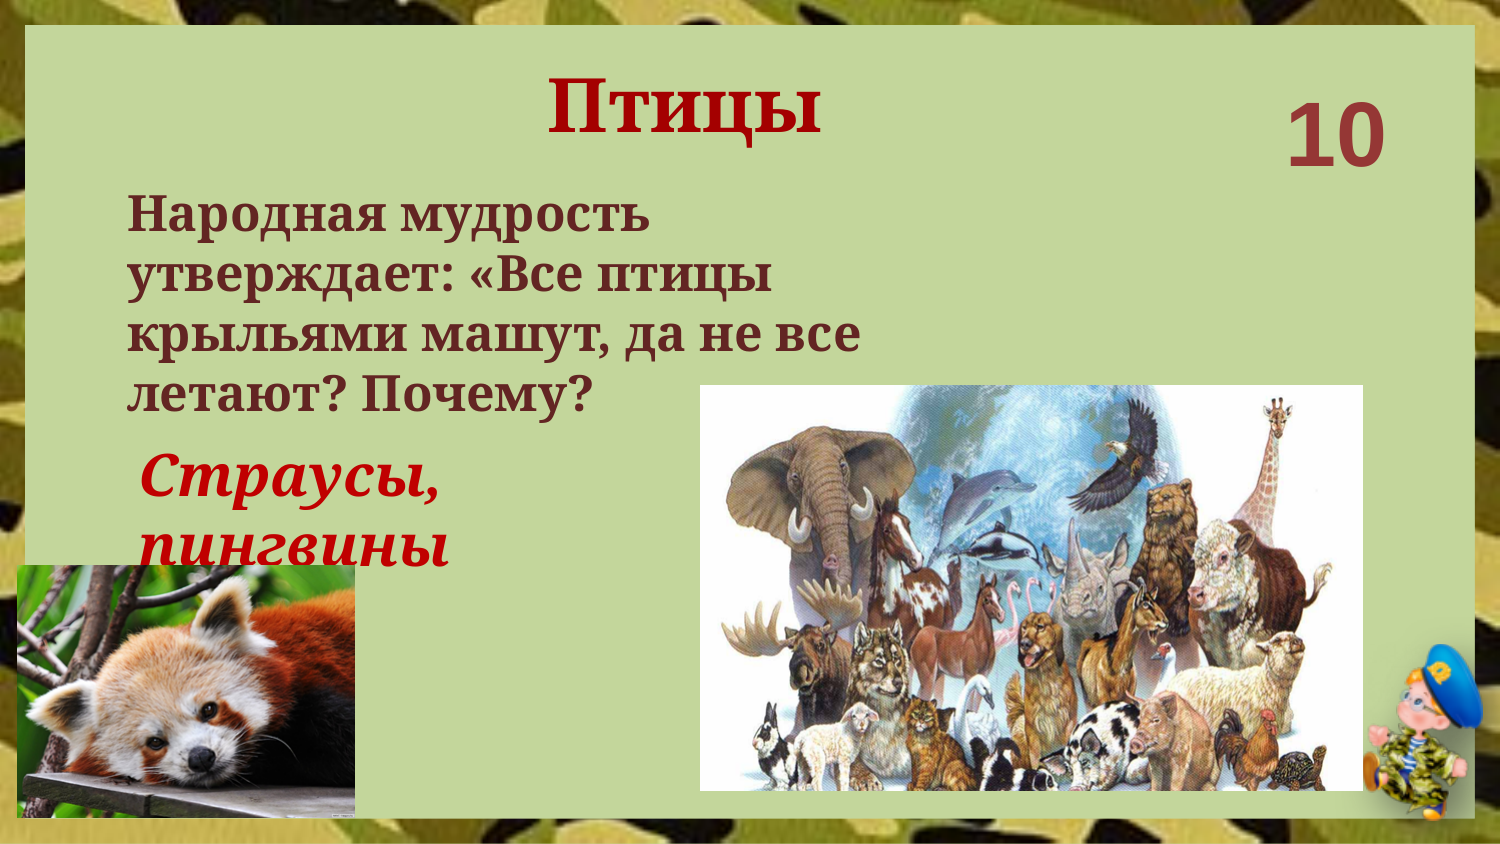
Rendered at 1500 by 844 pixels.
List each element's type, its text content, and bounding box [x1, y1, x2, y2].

text_box 10 [1266, 67, 1407, 193]
text_box Страусы, пингвины [123, 431, 632, 586]
text_box Птицы [301, 49, 1069, 155]
text_box Народная мудрость утверждает: «Все птицы крыльями машут, да не все летают? Почему? [112, 173, 904, 429]
picture [0, 0, 1500, 844]
